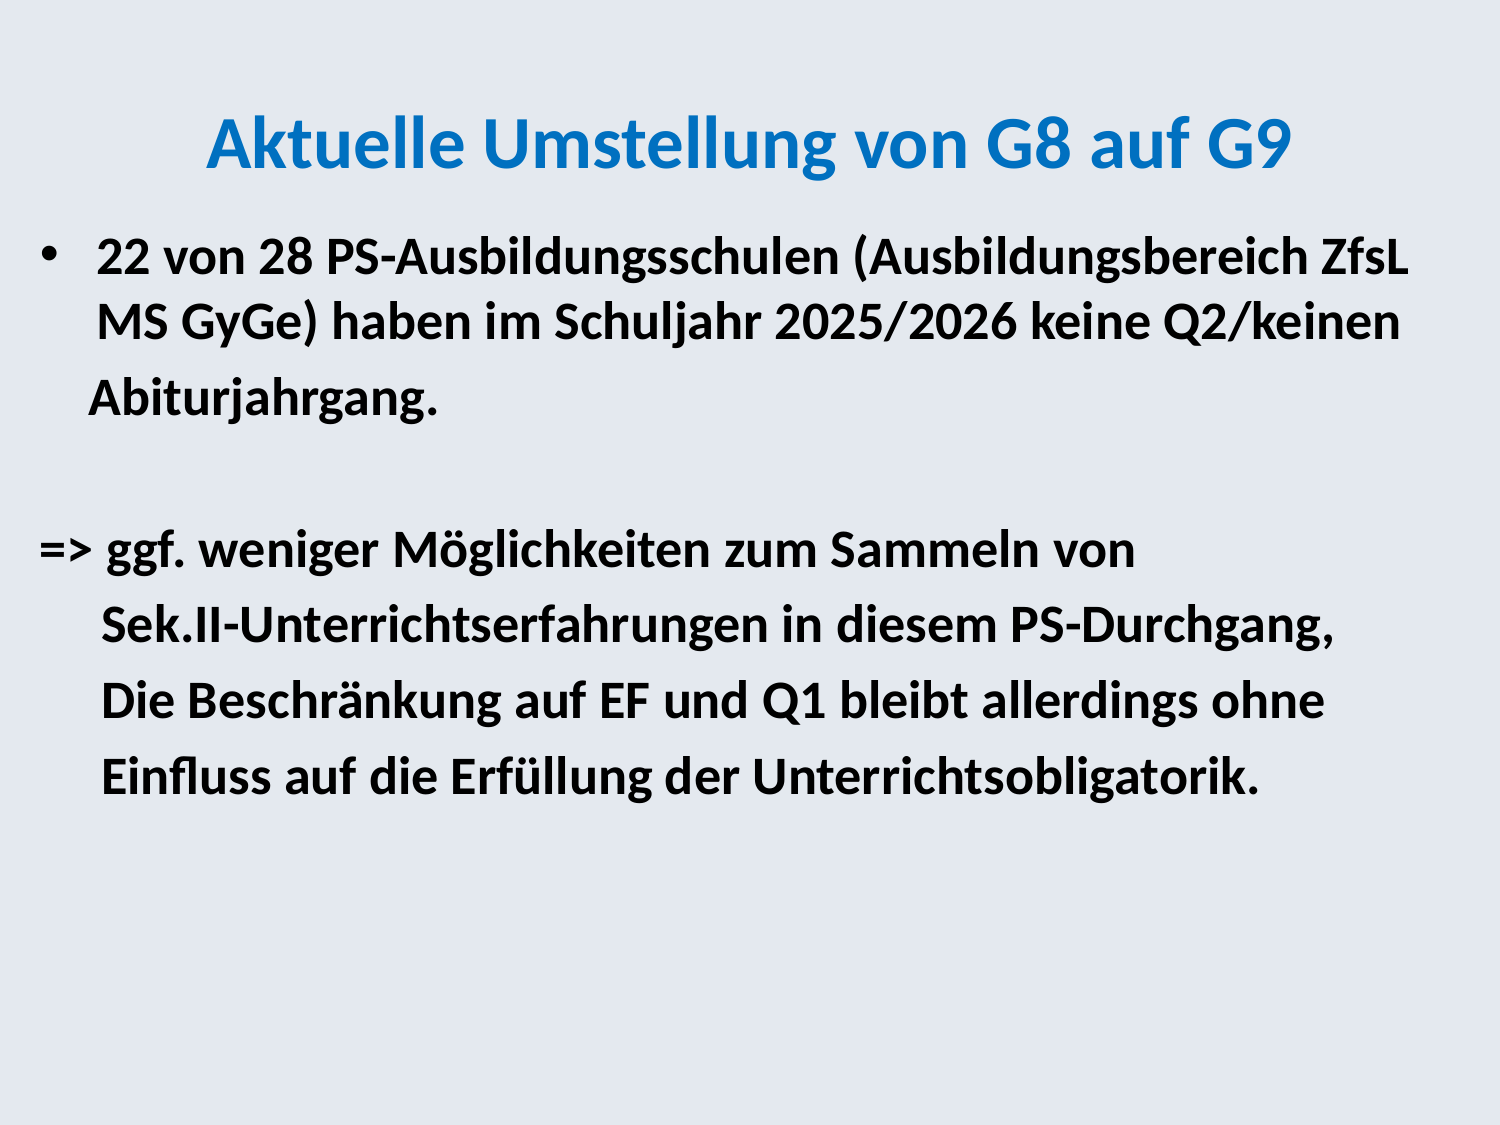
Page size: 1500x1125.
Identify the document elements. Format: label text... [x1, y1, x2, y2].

list 22 von 28 PS-Ausbildungsschulen (Ausbildungsbereich ZfsL MS GyGe) haben im Schuljahr 2025/2026 keine Q2/keinen Abiturjahrgang. => ggf. weniger Möglichkeiten zum Sammeln von Sek.II-Unterrichtserfahrungen in diesem PS-Durchgang, Die Beschränkung auf EF und Q1 bleibt allerdings ohne Einfluss auf die Erfüllung der Unterrichtsobligatorik. [24, 212, 1475, 1005]
title Aktuelle Umstellung von G8 auf G9 [75, 45, 1425, 212]
